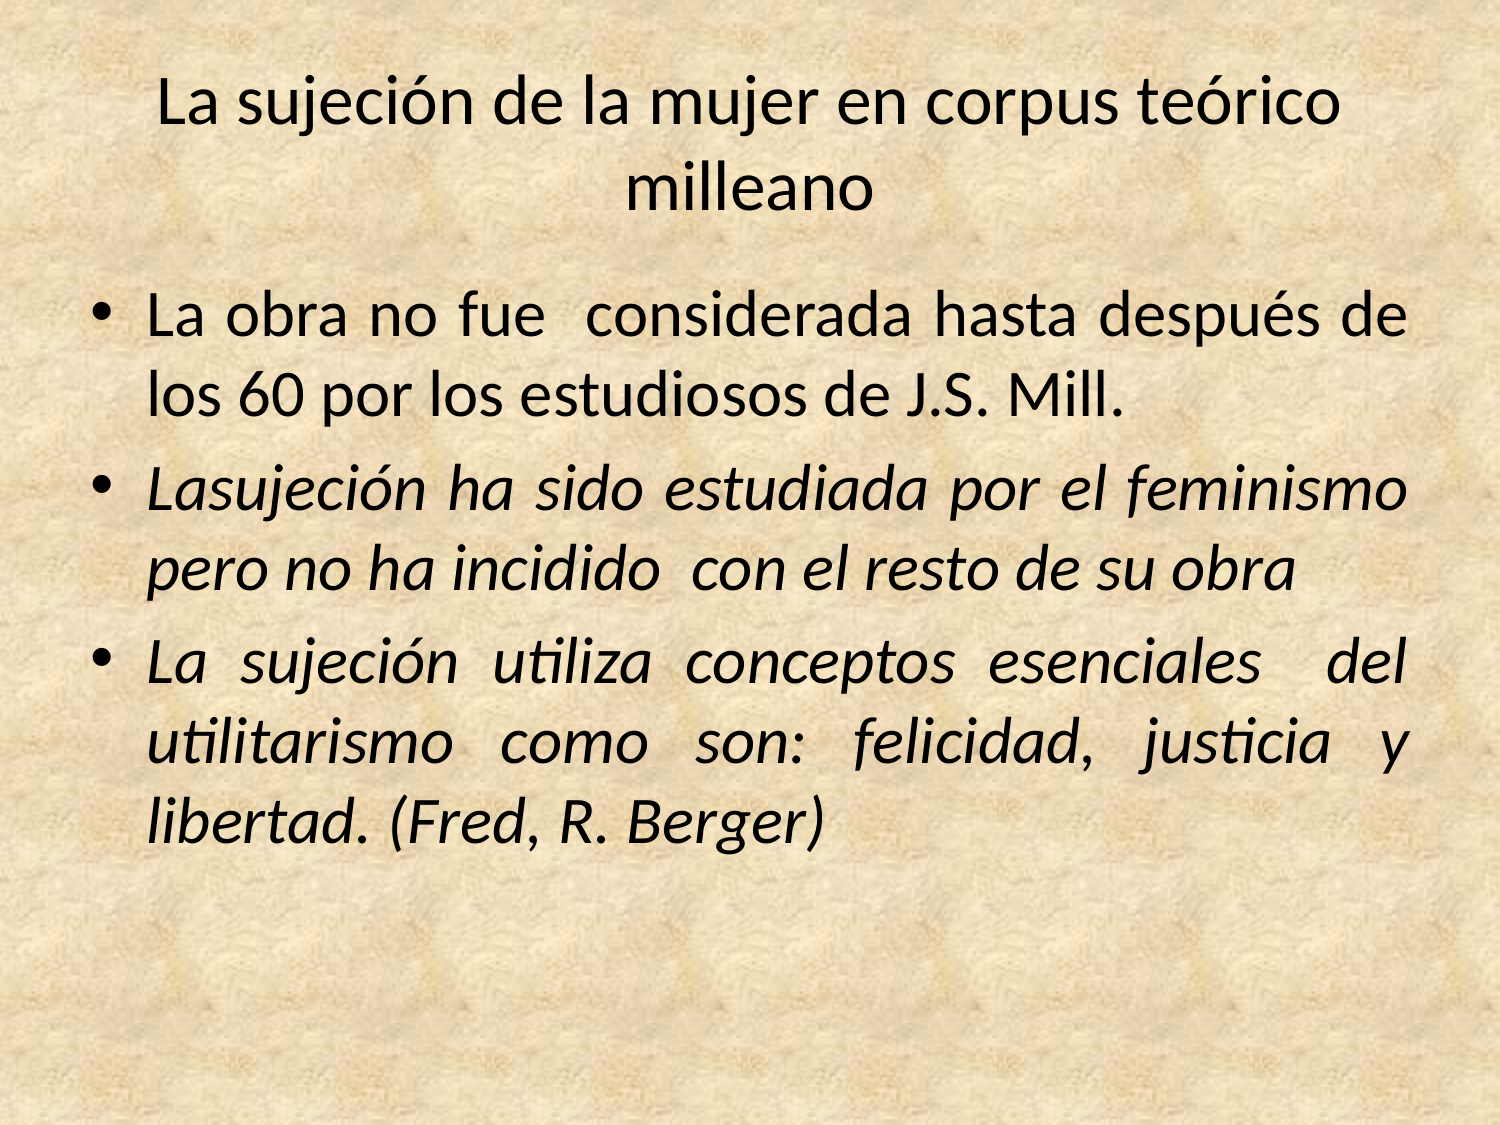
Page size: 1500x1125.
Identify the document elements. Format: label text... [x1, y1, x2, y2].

picture [0, 0, 1500, 1125]
title La sujeción de la mujer en corpus teórico milleano [75, 45, 1425, 233]
list La obra no fue considerada hasta después de los 60 por los estudiosos de J.S. Mill. Lasujeción ha sido estudiada por el feminismo pero no ha incidido con el resto de su obra La sujeción utiliza conceptos esenciales del utilitarismo como son: felicidad, justicia y libertad. (Fred, R. Berger) [75, 262, 1425, 1005]
